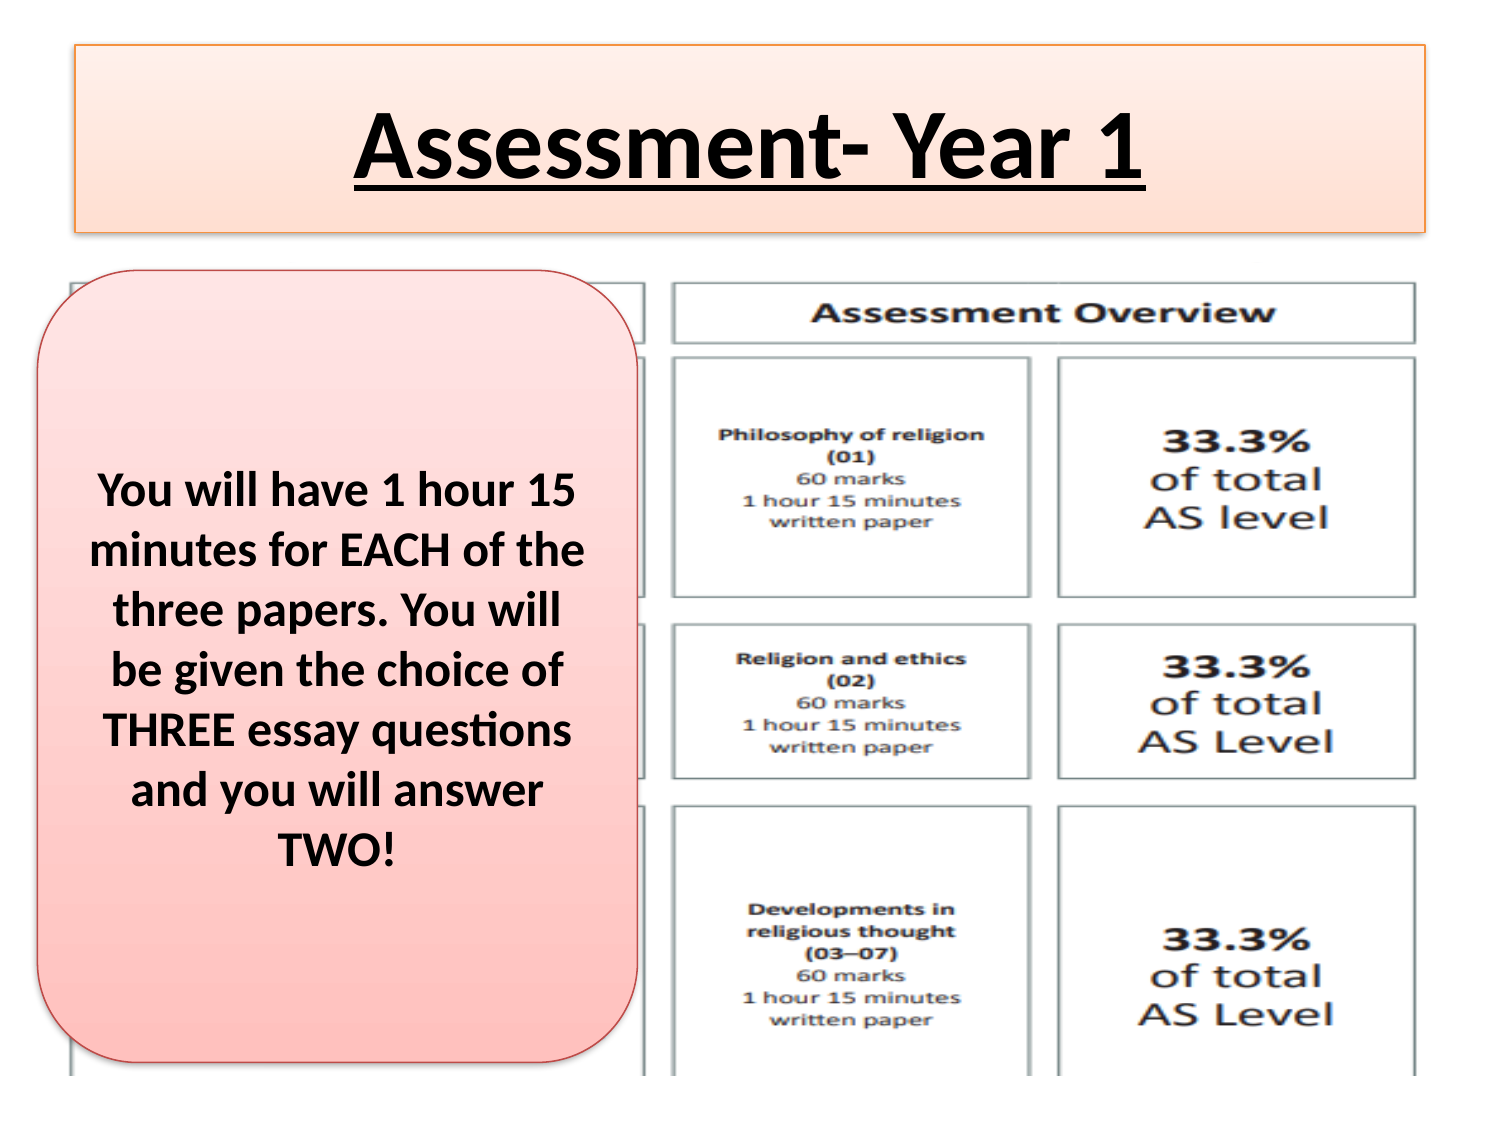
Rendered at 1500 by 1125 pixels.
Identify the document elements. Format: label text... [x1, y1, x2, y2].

text_box You will have 1 hour 15 minutes for EACH of the three papers. You will be given the choice of THREE essay questions and you will answer TWO! [36, 332, 44, 1001]
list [49, 262, 1438, 1077]
title Assessment- Year 1 [74, 44, 1426, 233]
